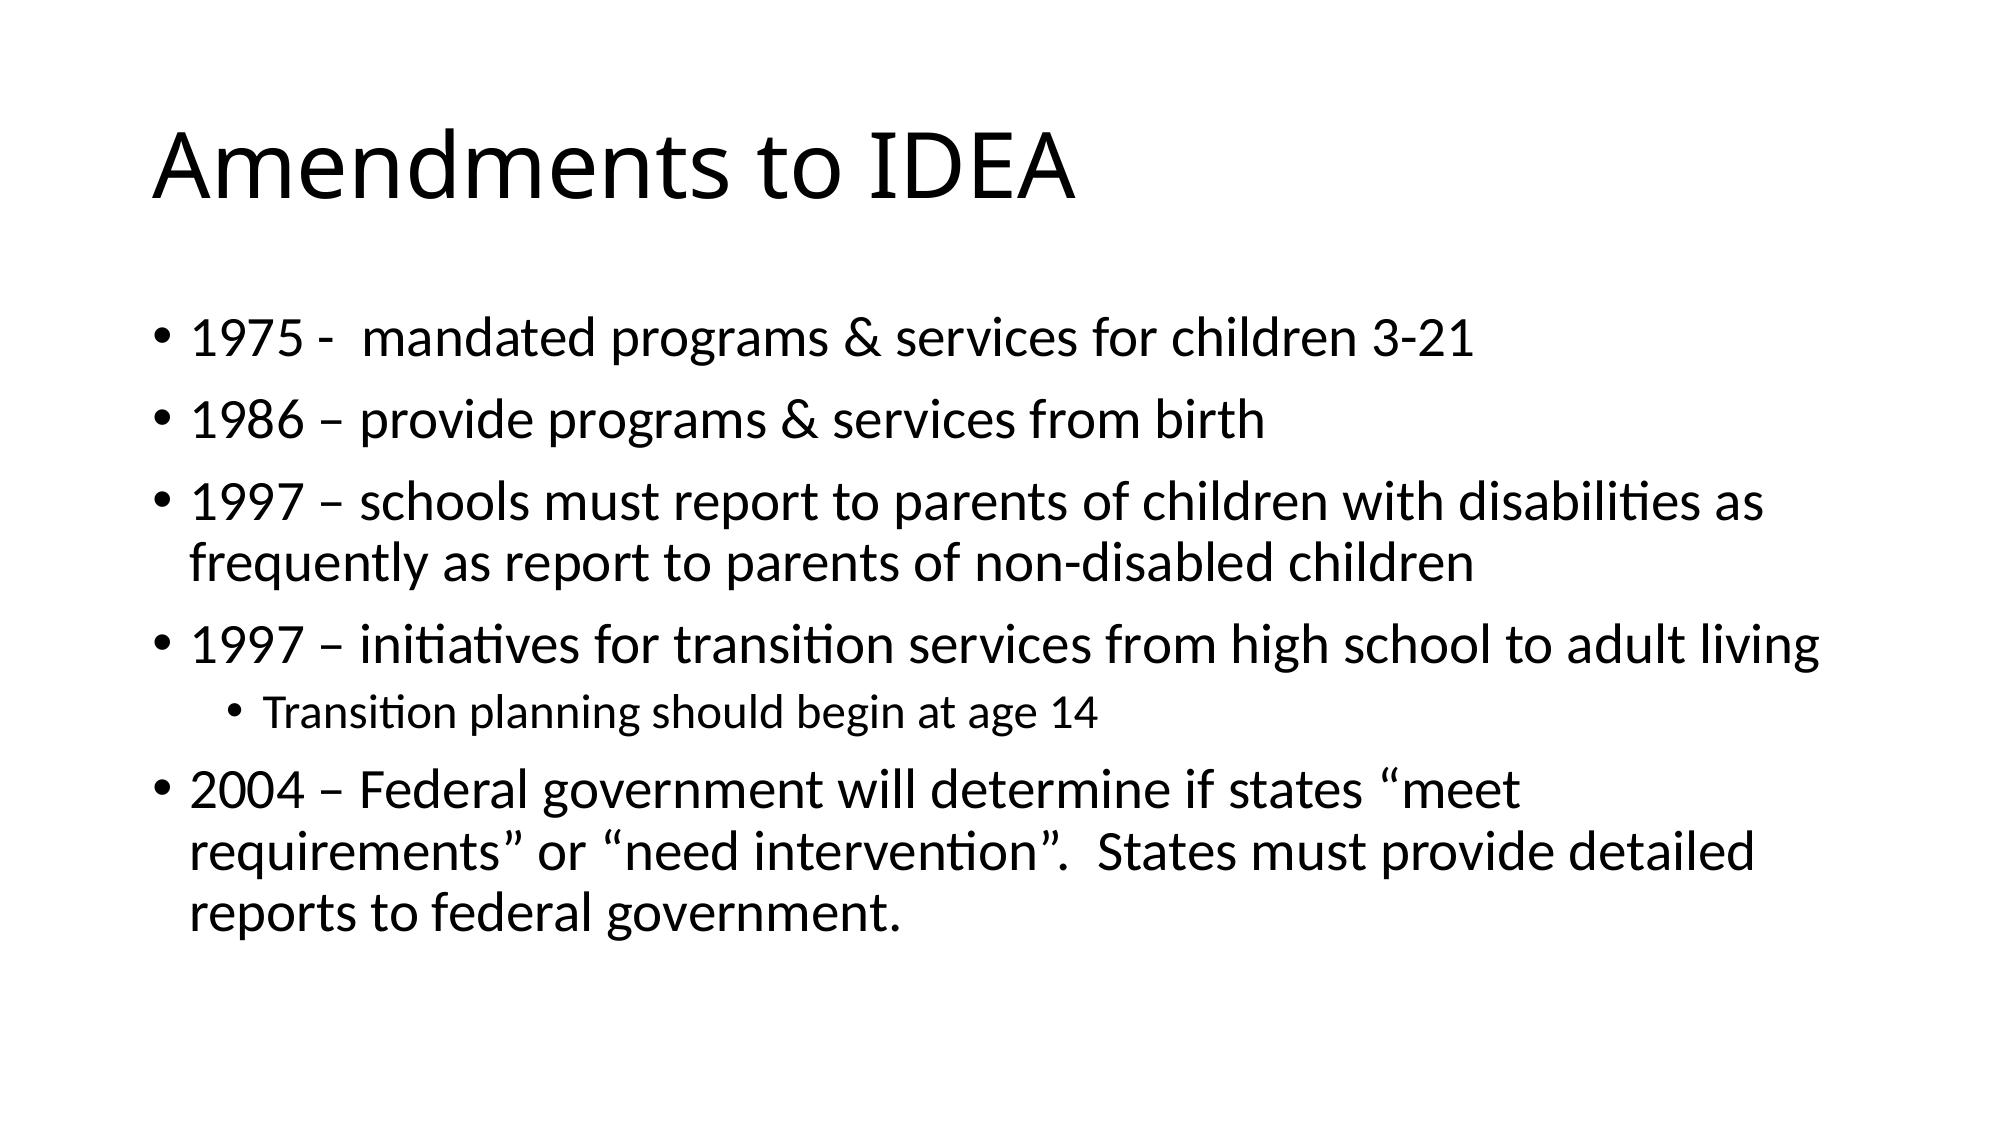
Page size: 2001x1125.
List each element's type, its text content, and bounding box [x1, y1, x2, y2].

title Amendments to IDEA [137, 59, 1863, 278]
list 1975 - mandated programs & services for children 3-21 1986 – provide programs & services from birth 1997 – schools must report to parents of children with disabilities as frequently as report to parents of non-disabled children 1997 – initiatives for transition services from high school to adult living Transition planning should begin at age 14 2004 – Federal government will determine if states “meet requirements” or “need intervention”. States must provide detailed reports to federal government. [137, 299, 1863, 1014]
